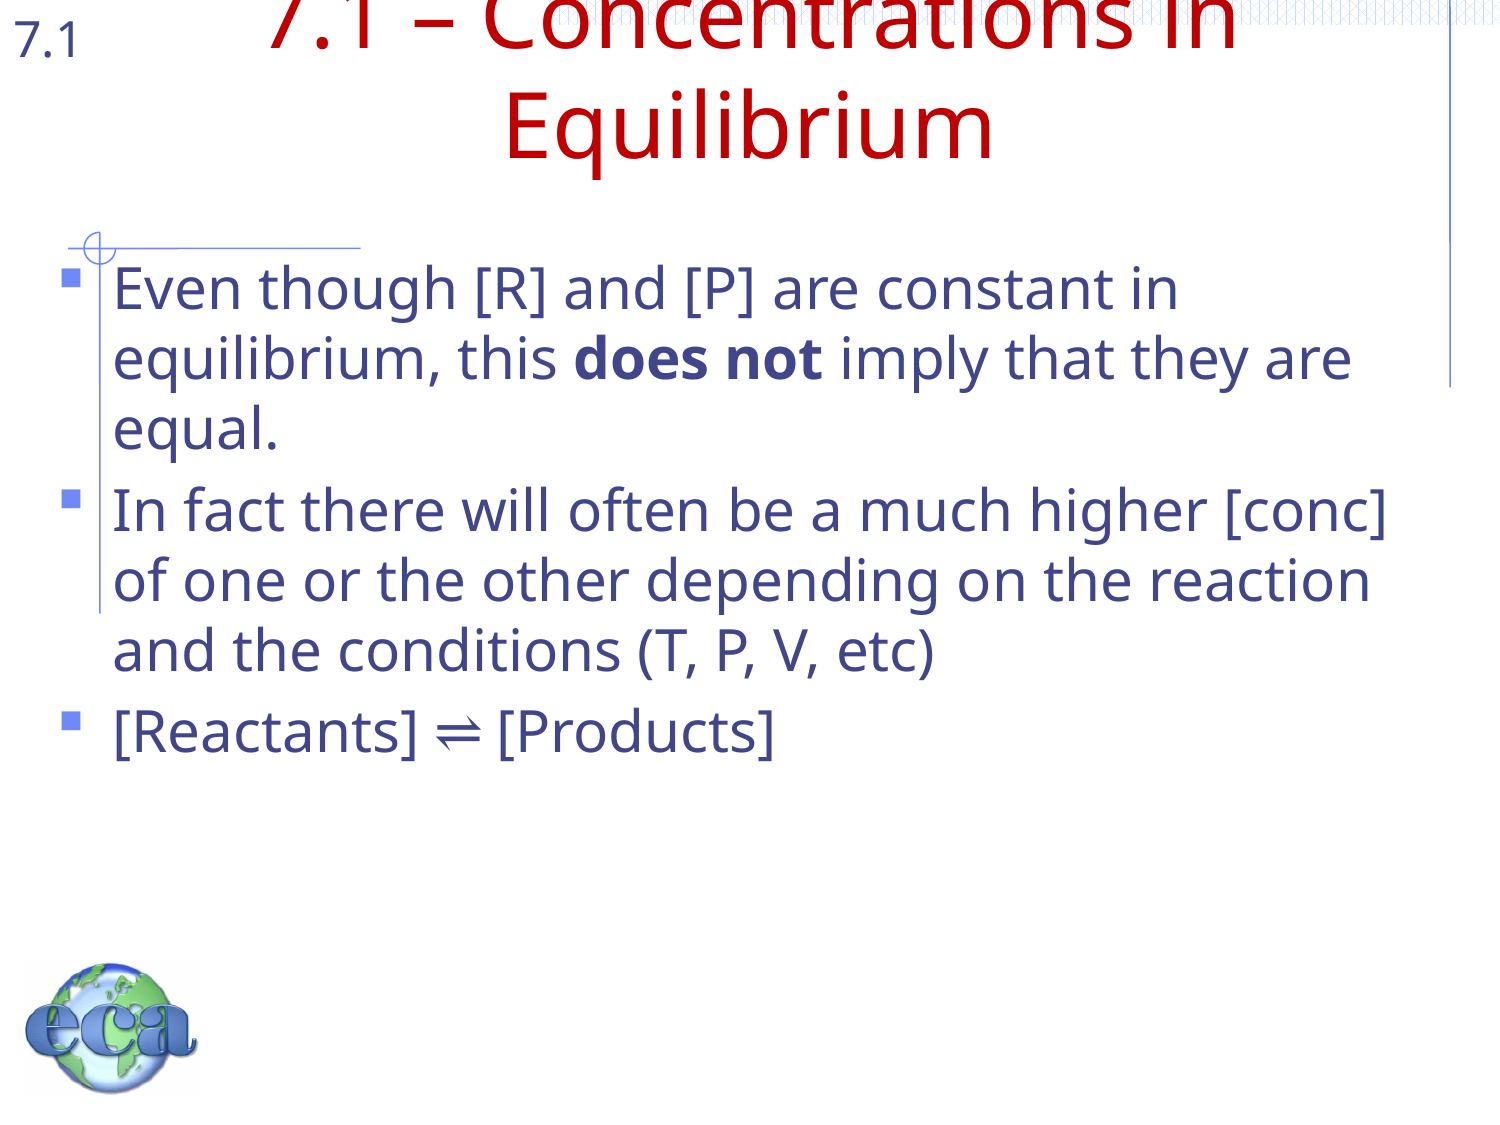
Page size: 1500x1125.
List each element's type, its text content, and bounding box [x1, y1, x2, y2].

list Even though [R] and [P] are constant in equilibrium, this does not imply that they are equal. In fact there will often be a much higher [conc] of one or the other depending on the reaction and the conditions (T, P, V, etc) [Reactants] ⇌ [Products] [41, 243, 1471, 965]
picture [23, 960, 200, 1096]
title 7.1 – Concentrations in Equilibrium [17, 49, 1483, 185]
